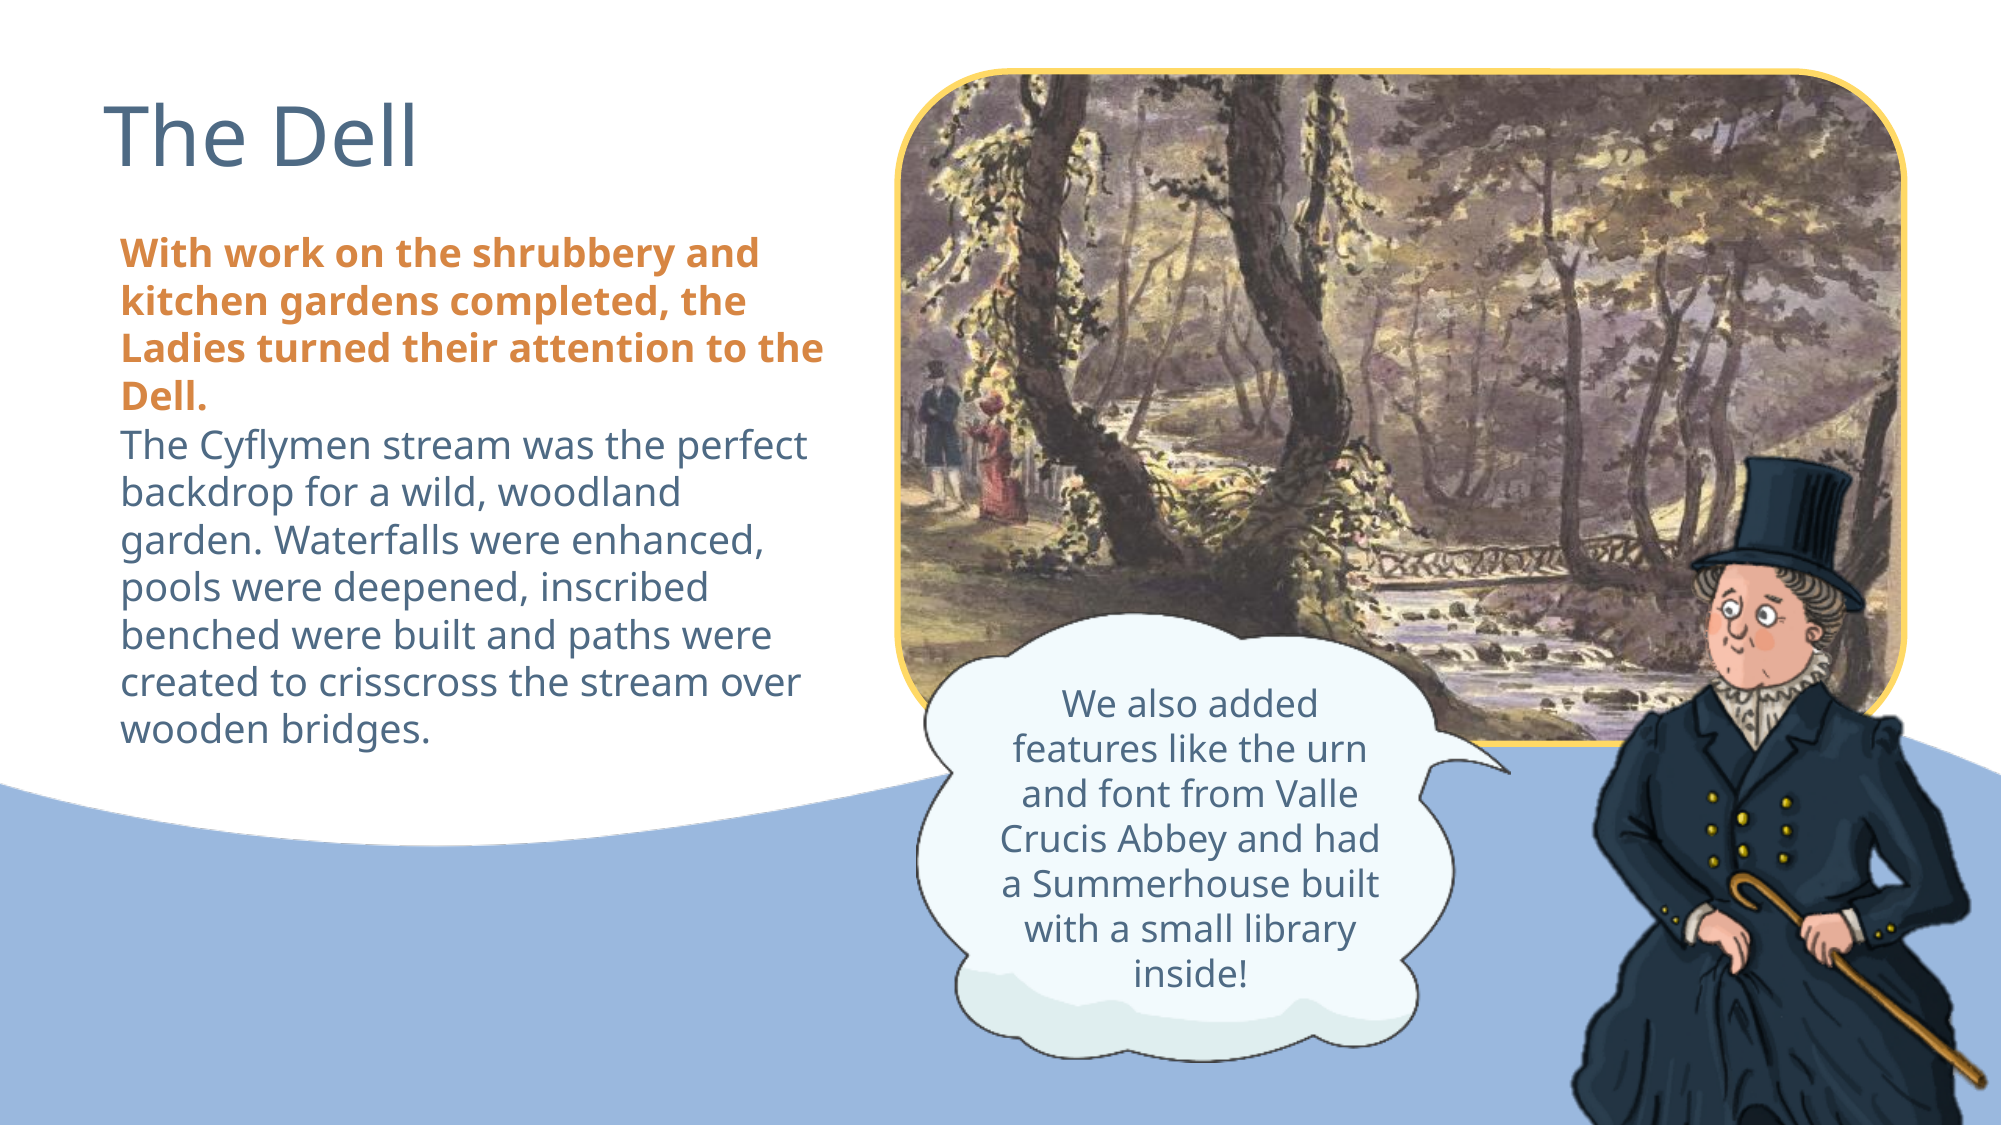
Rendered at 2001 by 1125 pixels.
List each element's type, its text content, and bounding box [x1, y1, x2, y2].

picture [0, 71, 2000, 1125]
text_box With work on the shrubbery and kitchen gardens completed, the Ladies turned their attention to the Dell. [105, 220, 852, 426]
text_box The Dell [88, 69, 989, 191]
text_box The Cyflymen stream was the perfect backdrop for a wild, woodland garden. Waterfalls were enhanced, pools were deepened, inscribed benched were built and paths were created to crisscross the stream over wooden bridges. [105, 412, 825, 672]
